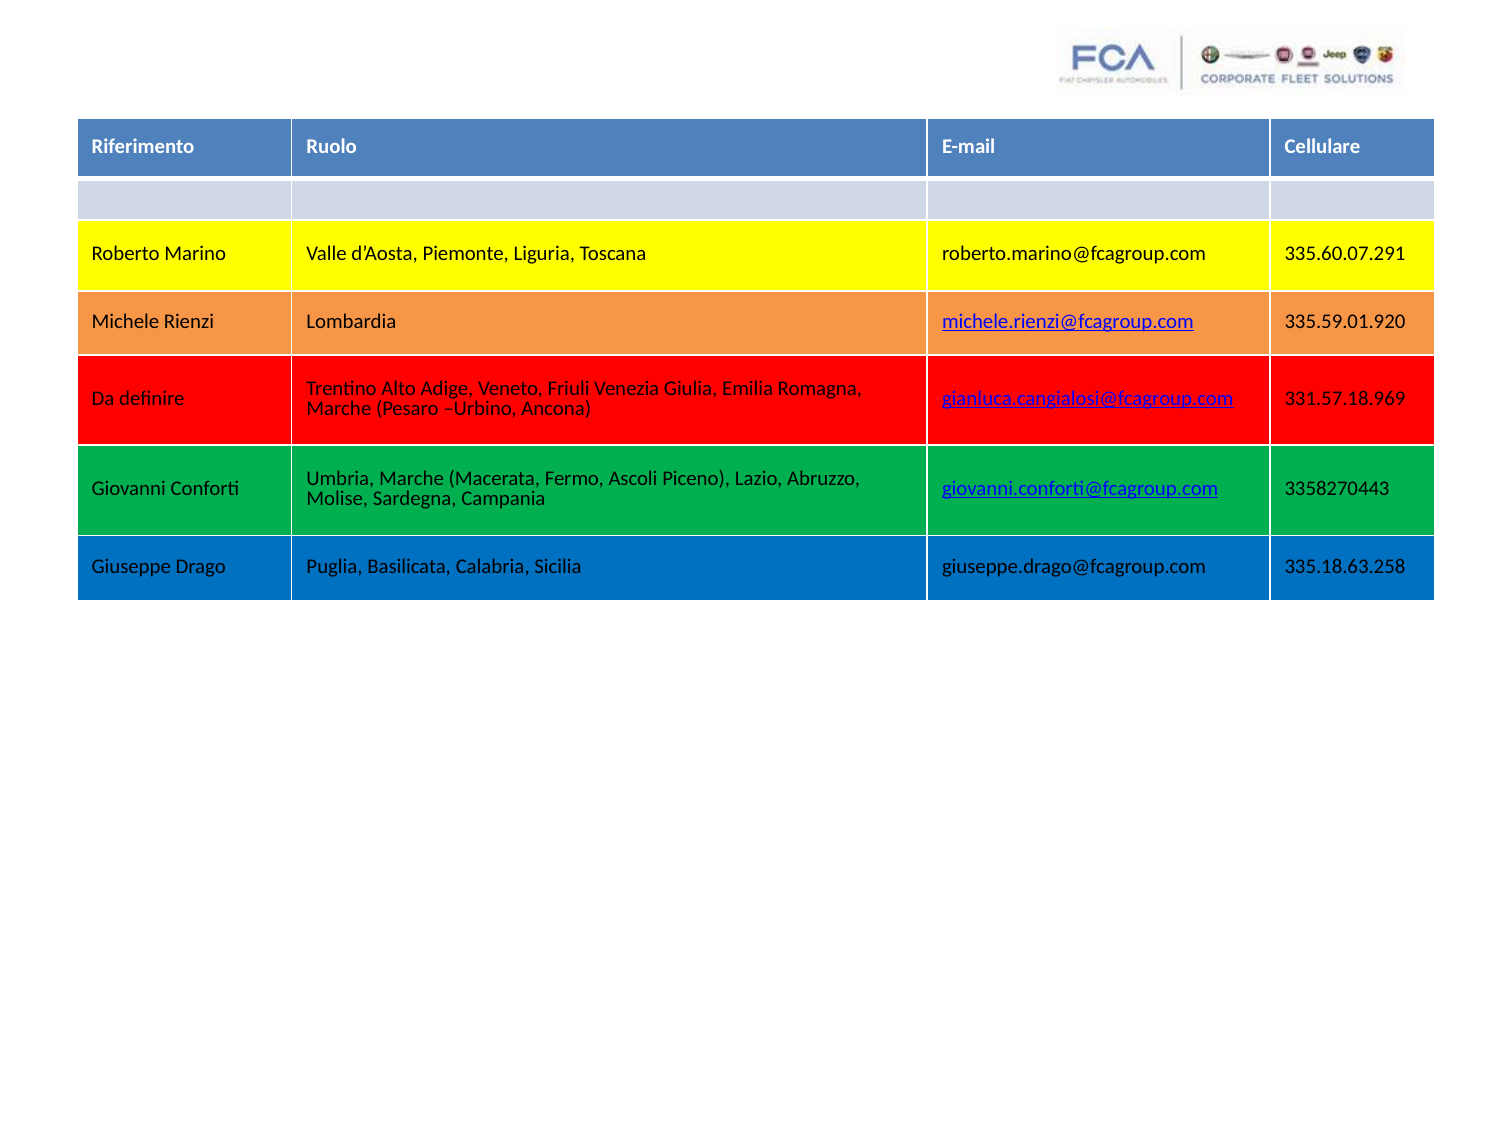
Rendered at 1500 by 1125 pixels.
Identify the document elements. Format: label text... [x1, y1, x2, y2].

table_cell [78, 181, 291, 219]
table_header Ruolo [292, 119, 926, 176]
table_cell Giuseppe Drago [78, 536, 291, 600]
table_cell Lombardia [292, 292, 926, 354]
table_header Riferimento [78, 119, 291, 176]
table_cell giovanni.conforti@fcagroup.com [928, 446, 1269, 535]
table_header Cellulare [1271, 119, 1434, 176]
table_cell 3358270443 [1271, 446, 1434, 535]
table_cell 335.18.63.258 [1271, 536, 1434, 600]
table_cell giuseppe.drago@fcagroup.com [928, 536, 1269, 600]
table_cell Valle d’Aosta, Piemonte, Liguria, Toscana [292, 221, 926, 290]
table_cell [1271, 181, 1434, 219]
table_cell Giovanni Conforti [78, 446, 291, 535]
table_cell 331.57.18.969 [1271, 356, 1434, 444]
table_cell [292, 181, 926, 219]
table_cell Puglia, Basilicata, Calabria, Sicilia [292, 536, 926, 600]
table_header E-mail [928, 119, 1269, 176]
table_cell roberto.marino@fcagroup.com [928, 221, 1269, 290]
table_cell gianluca.cangialosi@fcagroup.com [928, 356, 1269, 444]
table_cell michele.rienzi@fcagroup.com [928, 292, 1269, 354]
table_cell [928, 181, 1269, 219]
table_cell 335.60.07.291 [1271, 221, 1434, 290]
table_cell Umbria, Marche (Macerata, Fermo, Ascoli Piceno), Lazio, Abruzzo, Molise, Sardegna, Campania [292, 446, 926, 535]
picture [1056, 25, 1406, 96]
table_cell Roberto Marino [78, 221, 291, 290]
table_cell 335.59.01.920 [1271, 292, 1434, 354]
table_cell Trentino Alto Adige, Veneto, Friuli Venezia Giulia, Emilia Romagna, Marche (Pesaro –Urbino, Ancona) [292, 356, 926, 444]
table_cell Michele Rienzi [78, 292, 291, 354]
table_cell Da definire [78, 356, 291, 444]
